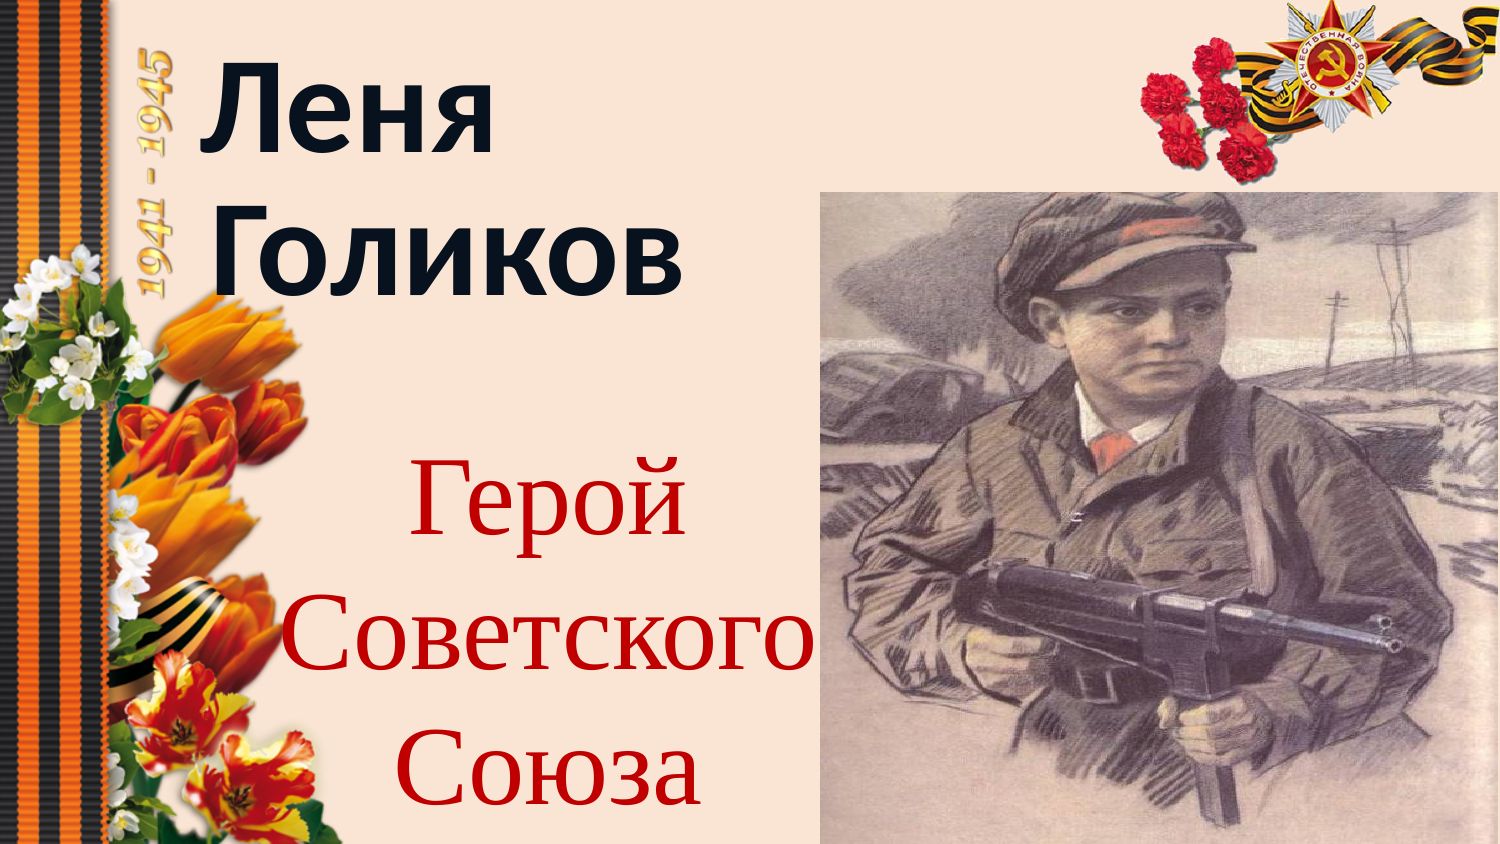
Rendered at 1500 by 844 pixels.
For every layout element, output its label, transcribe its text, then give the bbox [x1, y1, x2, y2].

picture [820, 191, 1499, 844]
text_box Леня [184, 0, 548, 190]
text_box Герой Советского Союза [249, 414, 815, 835]
subtitle Голиков [100, 150, 798, 331]
picture [0, 0, 364, 844]
picture [1139, 0, 1500, 187]
